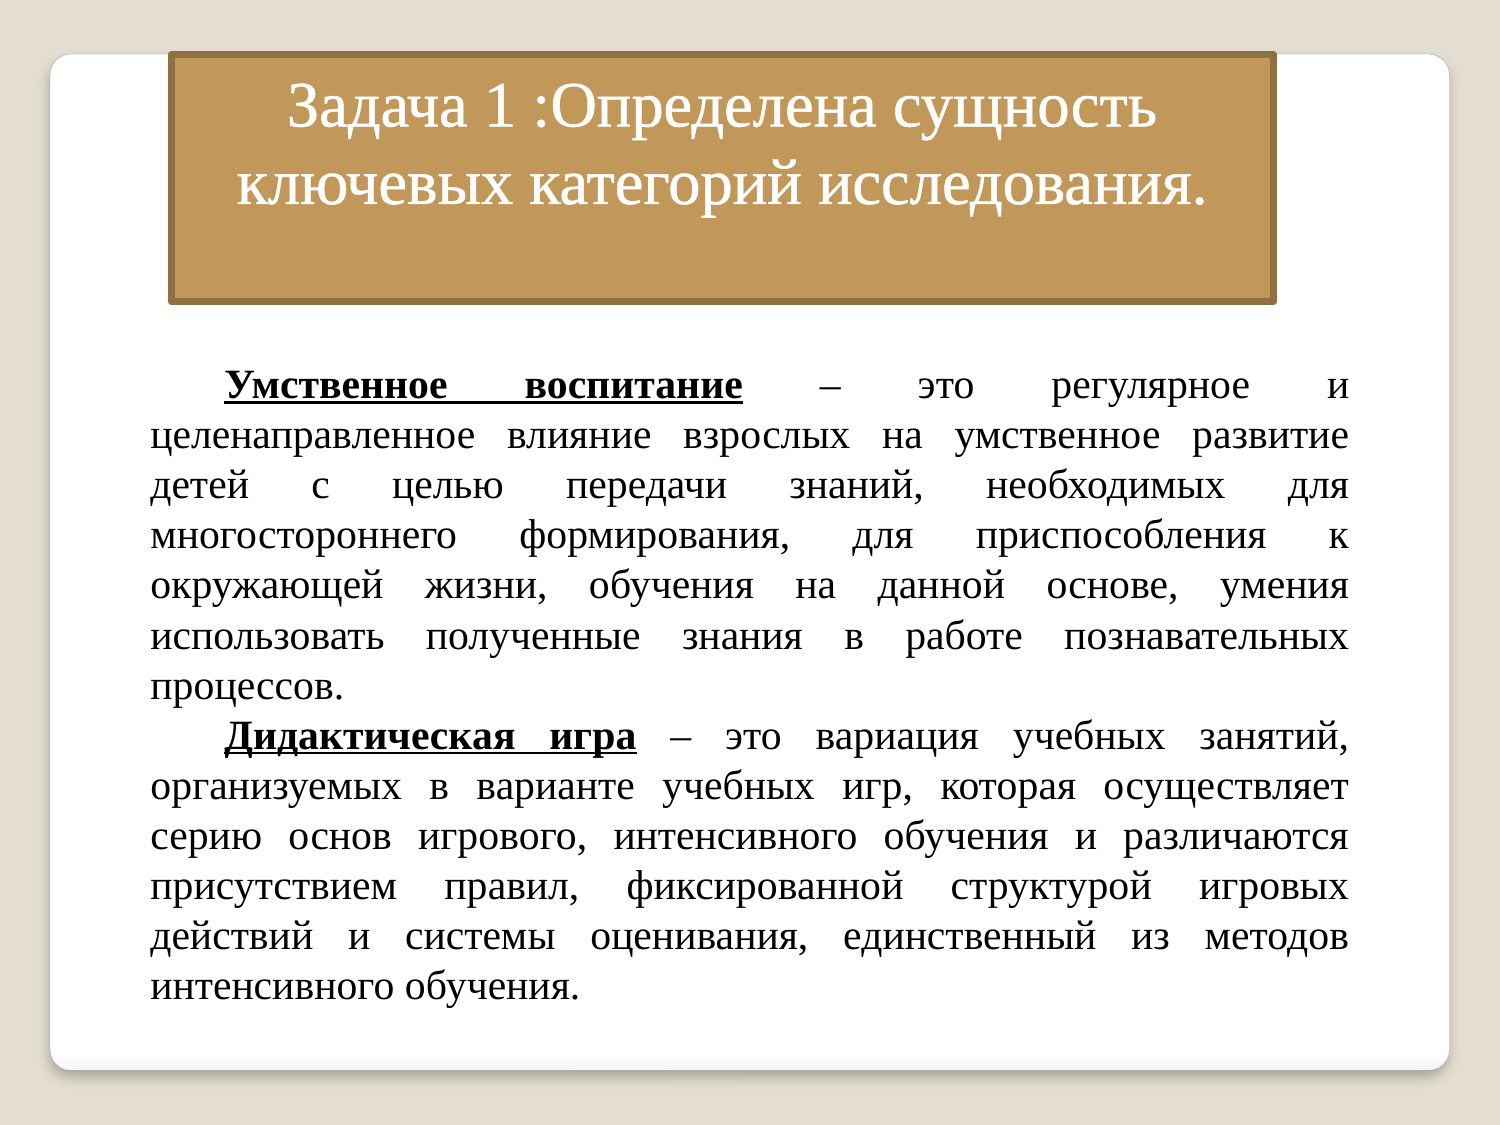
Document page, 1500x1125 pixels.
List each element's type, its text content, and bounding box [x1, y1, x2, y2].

text_box Умственное воспитание – это регулярное и целенаправленное влияние взрослых на умственное развитие детей с целью передачи знаний, необходимых для многостороннего формирования, для приспособления к окружающей жизни, обучения на данной основе, умения использовать полученные знания в работе познавательных процессов. Дидактическая игра – это вариация учебных занятий, организуемых в варианте учебных игр, которая осуществляет серию основ игрового, интенсивного обучения и различаются присутствием правил, фиксированной структурой игровых действий и системы оценивания, единственный из методов интенсивного обучения. [135, 349, 1365, 1015]
text_box Задача 1 :Определена сущность ключевых категорий исследования. [168, 51, 1277, 305]
